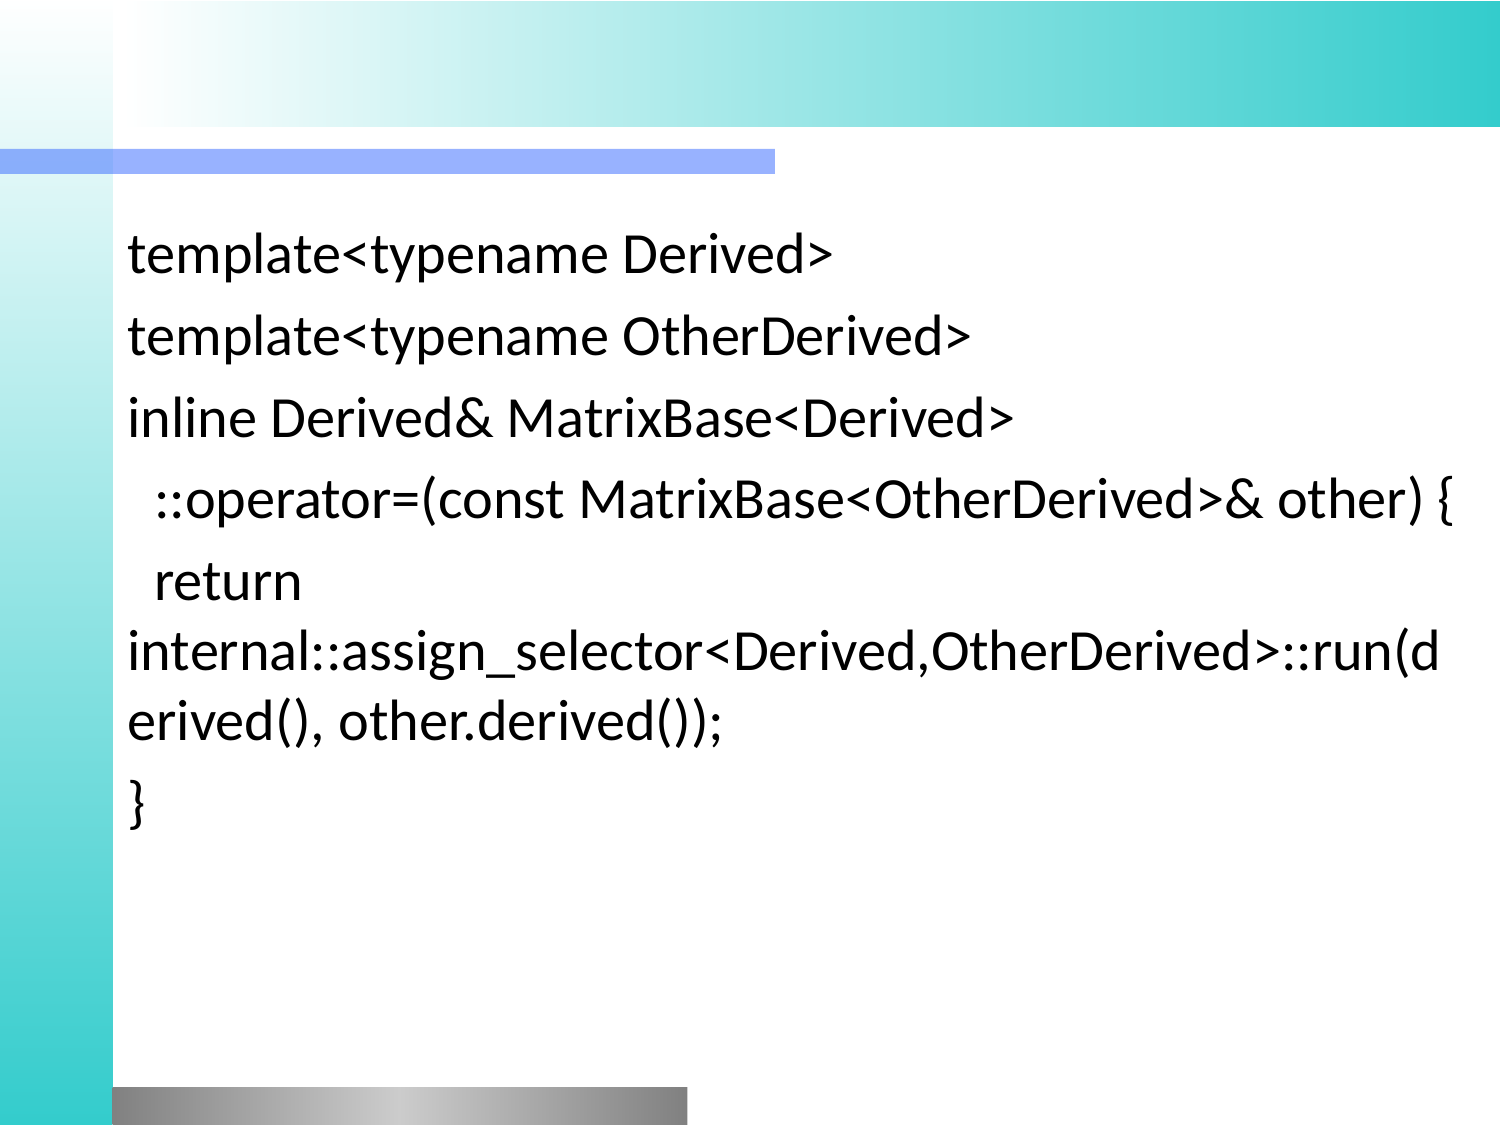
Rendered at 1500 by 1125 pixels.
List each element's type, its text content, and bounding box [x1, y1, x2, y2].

list template<typename Derived> template<typename OtherDerived> inline Derived& MatrixBase<Derived> ::operator=(const MatrixBase<OtherDerived>& other) { return internal::assign_selector<Derived,OtherDerived>::run(derived(), other.derived()); } [112, 207, 1483, 1073]
